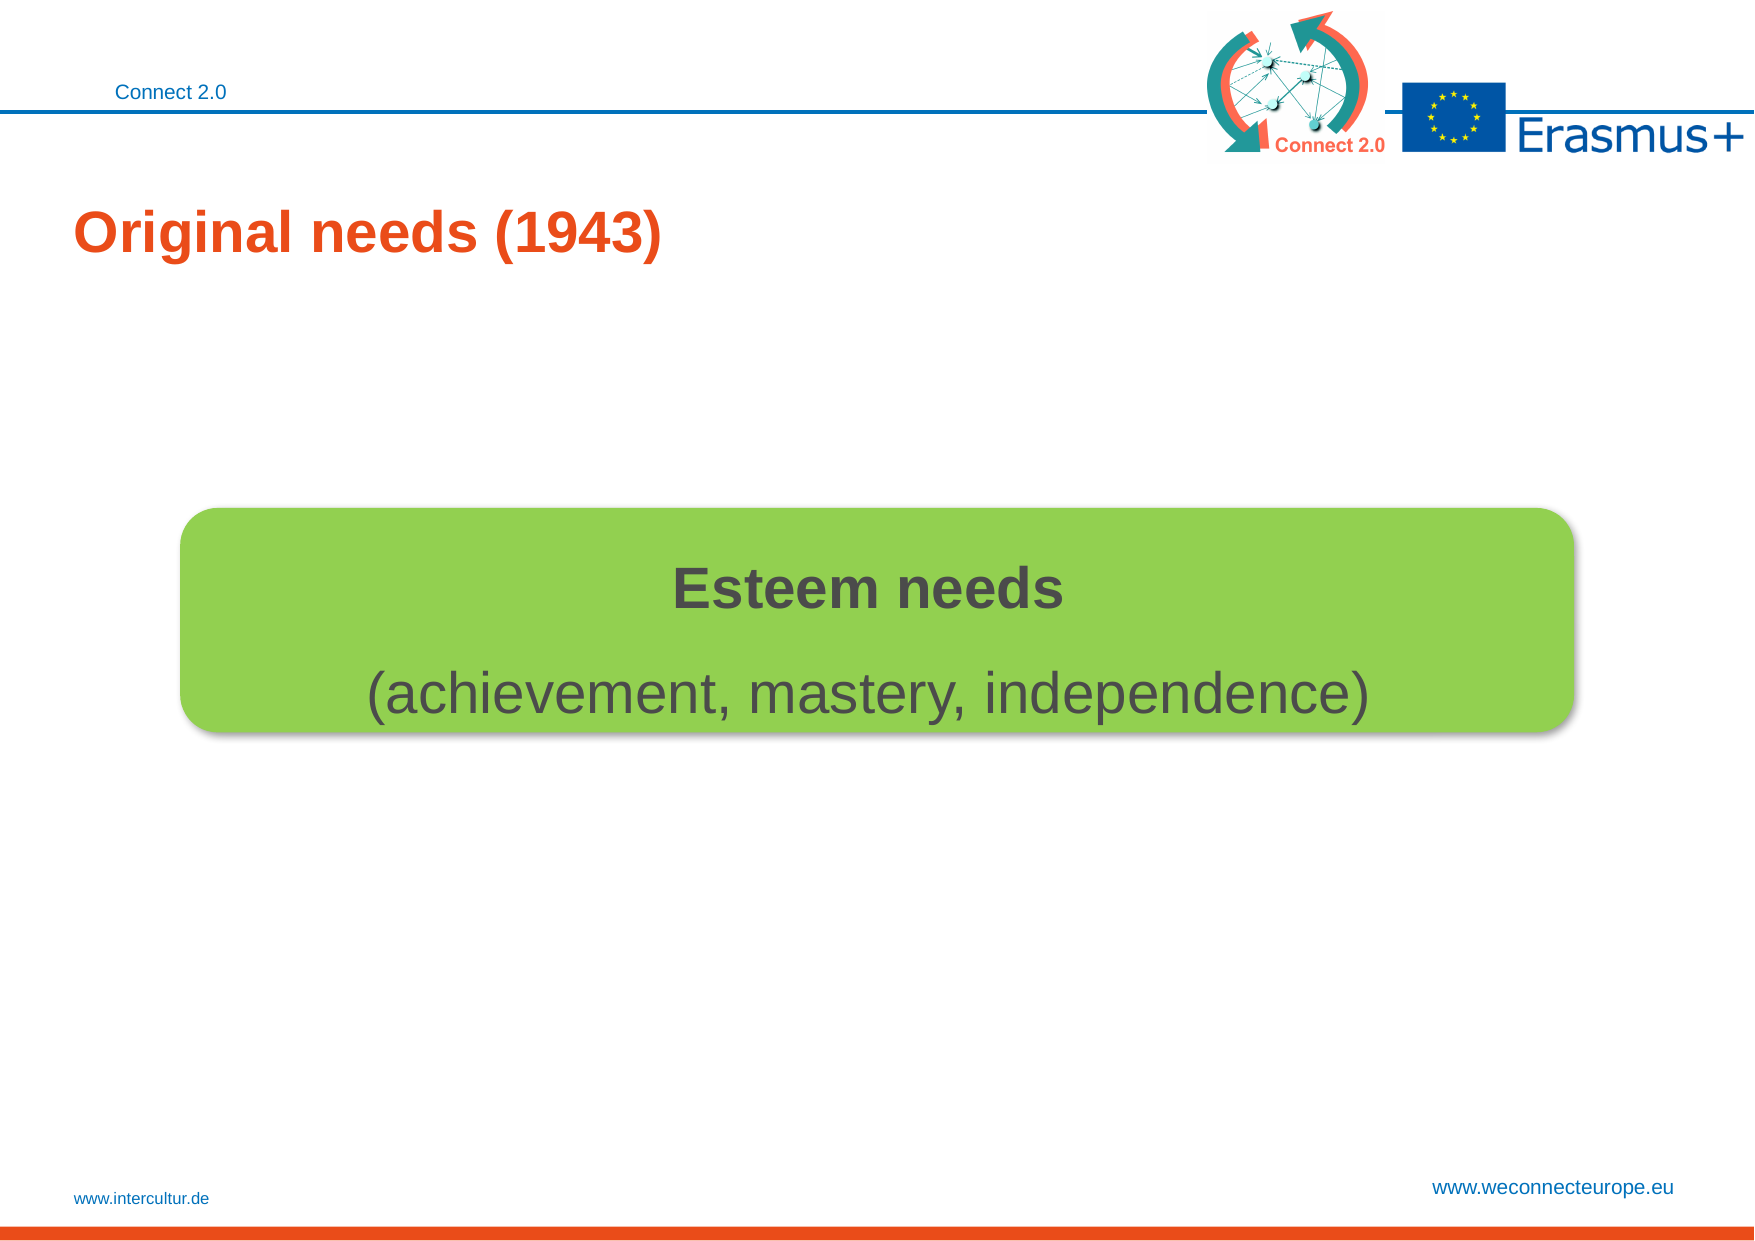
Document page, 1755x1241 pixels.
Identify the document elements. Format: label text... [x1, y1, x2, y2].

picture [1207, 11, 1755, 172]
footer Connect 2.0 [114, 70, 1084, 104]
title Original needs (1943) [73, 193, 1681, 302]
text_box Esteem needs (achievement, mastery, independence) [178, 505, 1577, 735]
list [73, 318, 1681, 1164]
